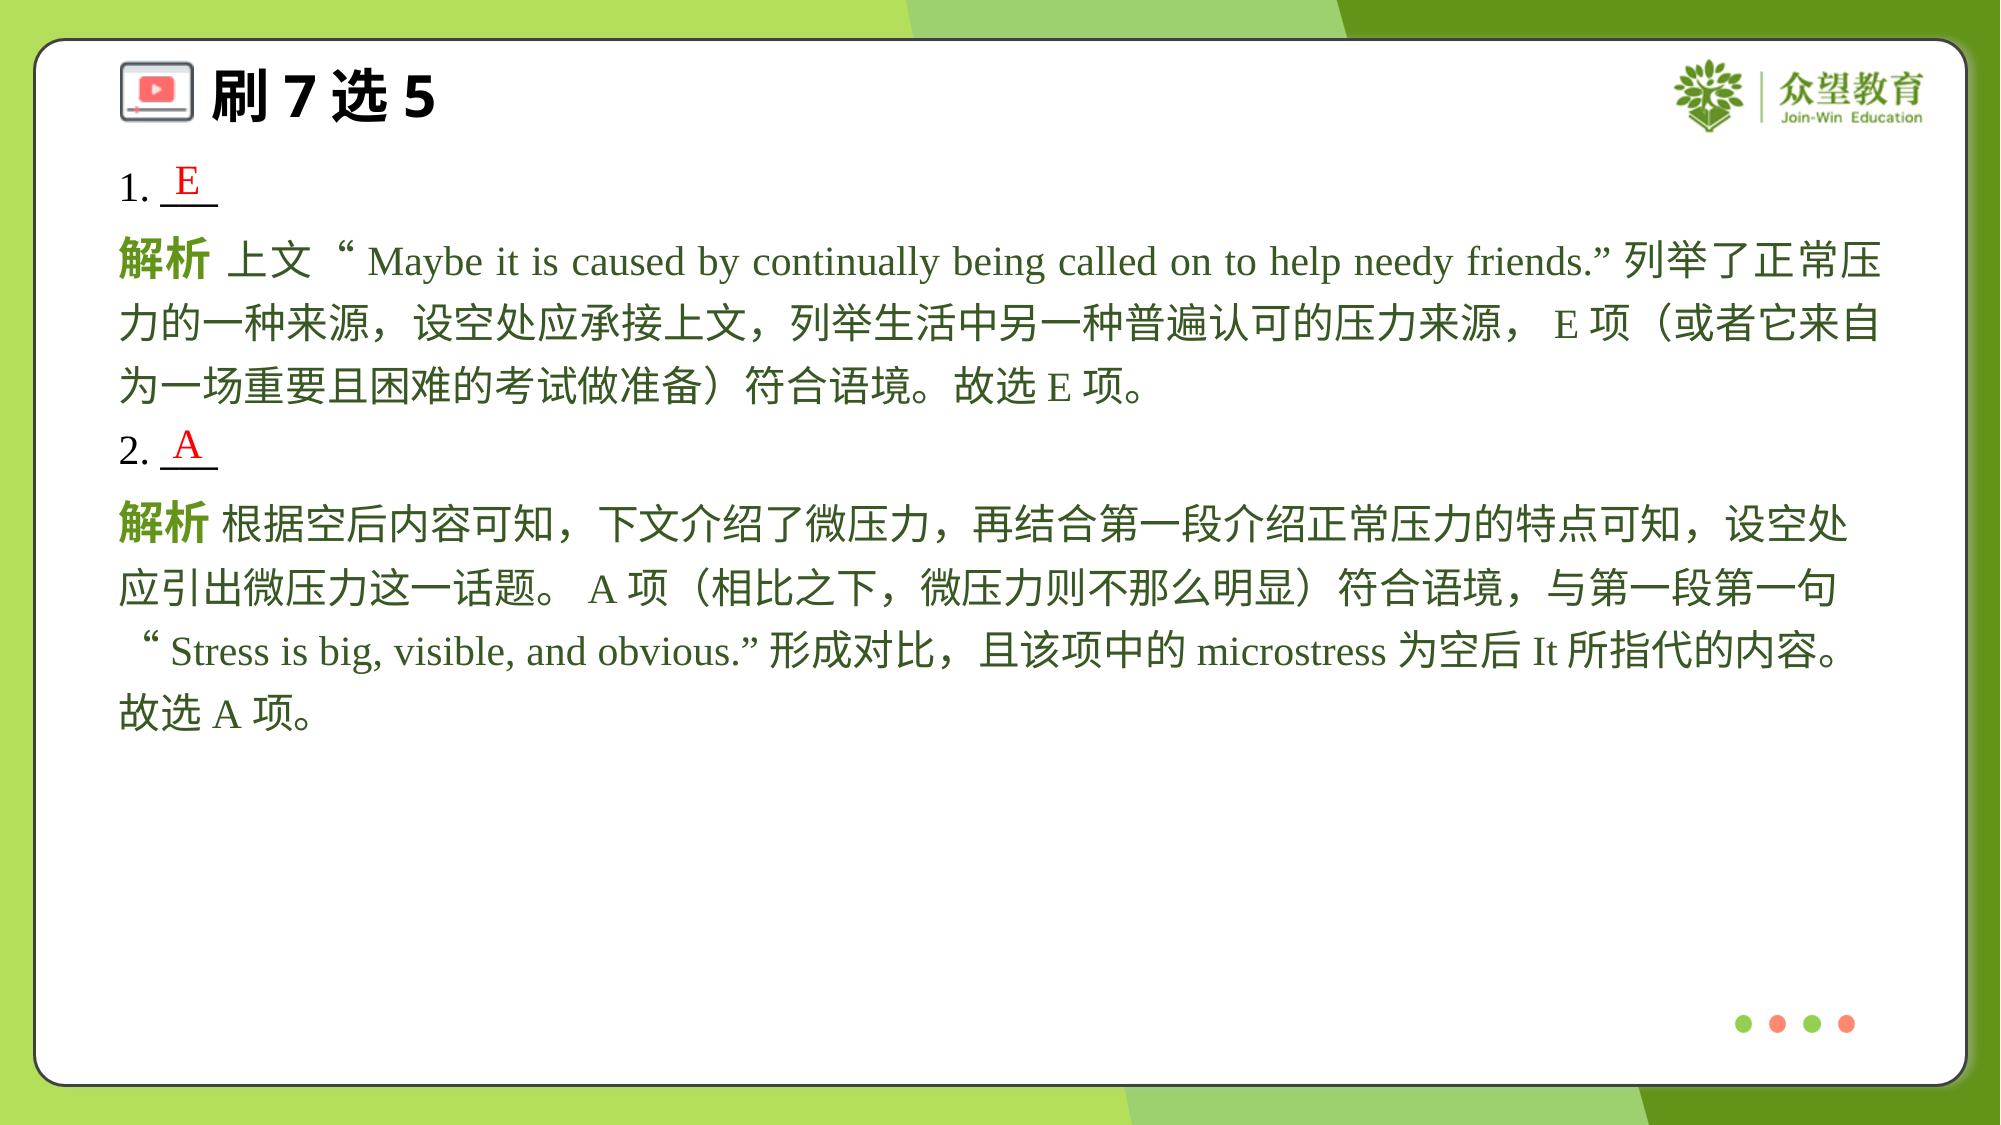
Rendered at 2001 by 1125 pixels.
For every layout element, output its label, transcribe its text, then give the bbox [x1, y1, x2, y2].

text_box 解析 根据空后内容可知，下文介绍了微压力，再结合第一段介绍正常压力的特点可知，设空处应引出微压力这一话题。A项（相比之下，微压力则不那么明显）符合语境，与第一段第一句“Stress is big, visible, and obvious.”形成对比，且该项中的microstress为空后It所指代的内容。故选A项。 [118, 480, 1883, 732]
text_box A [167, 404, 208, 463]
text_box 解析 上文“Maybe it is caused by continually being called on to help needy friends.”列举了正常压力的一种来源，设空处应承接上文，列举生活中另一种普遍认可的压力来源，E项（或者它来自为一场重要且困难的考试做准备）符合语境。故选E项。 [118, 215, 1883, 405]
text_box 1. ___ [118, 146, 1883, 204]
picture [0, 0, 2000, 1125]
text_box E [170, 140, 205, 199]
text_box 2. ___ [118, 410, 1883, 468]
